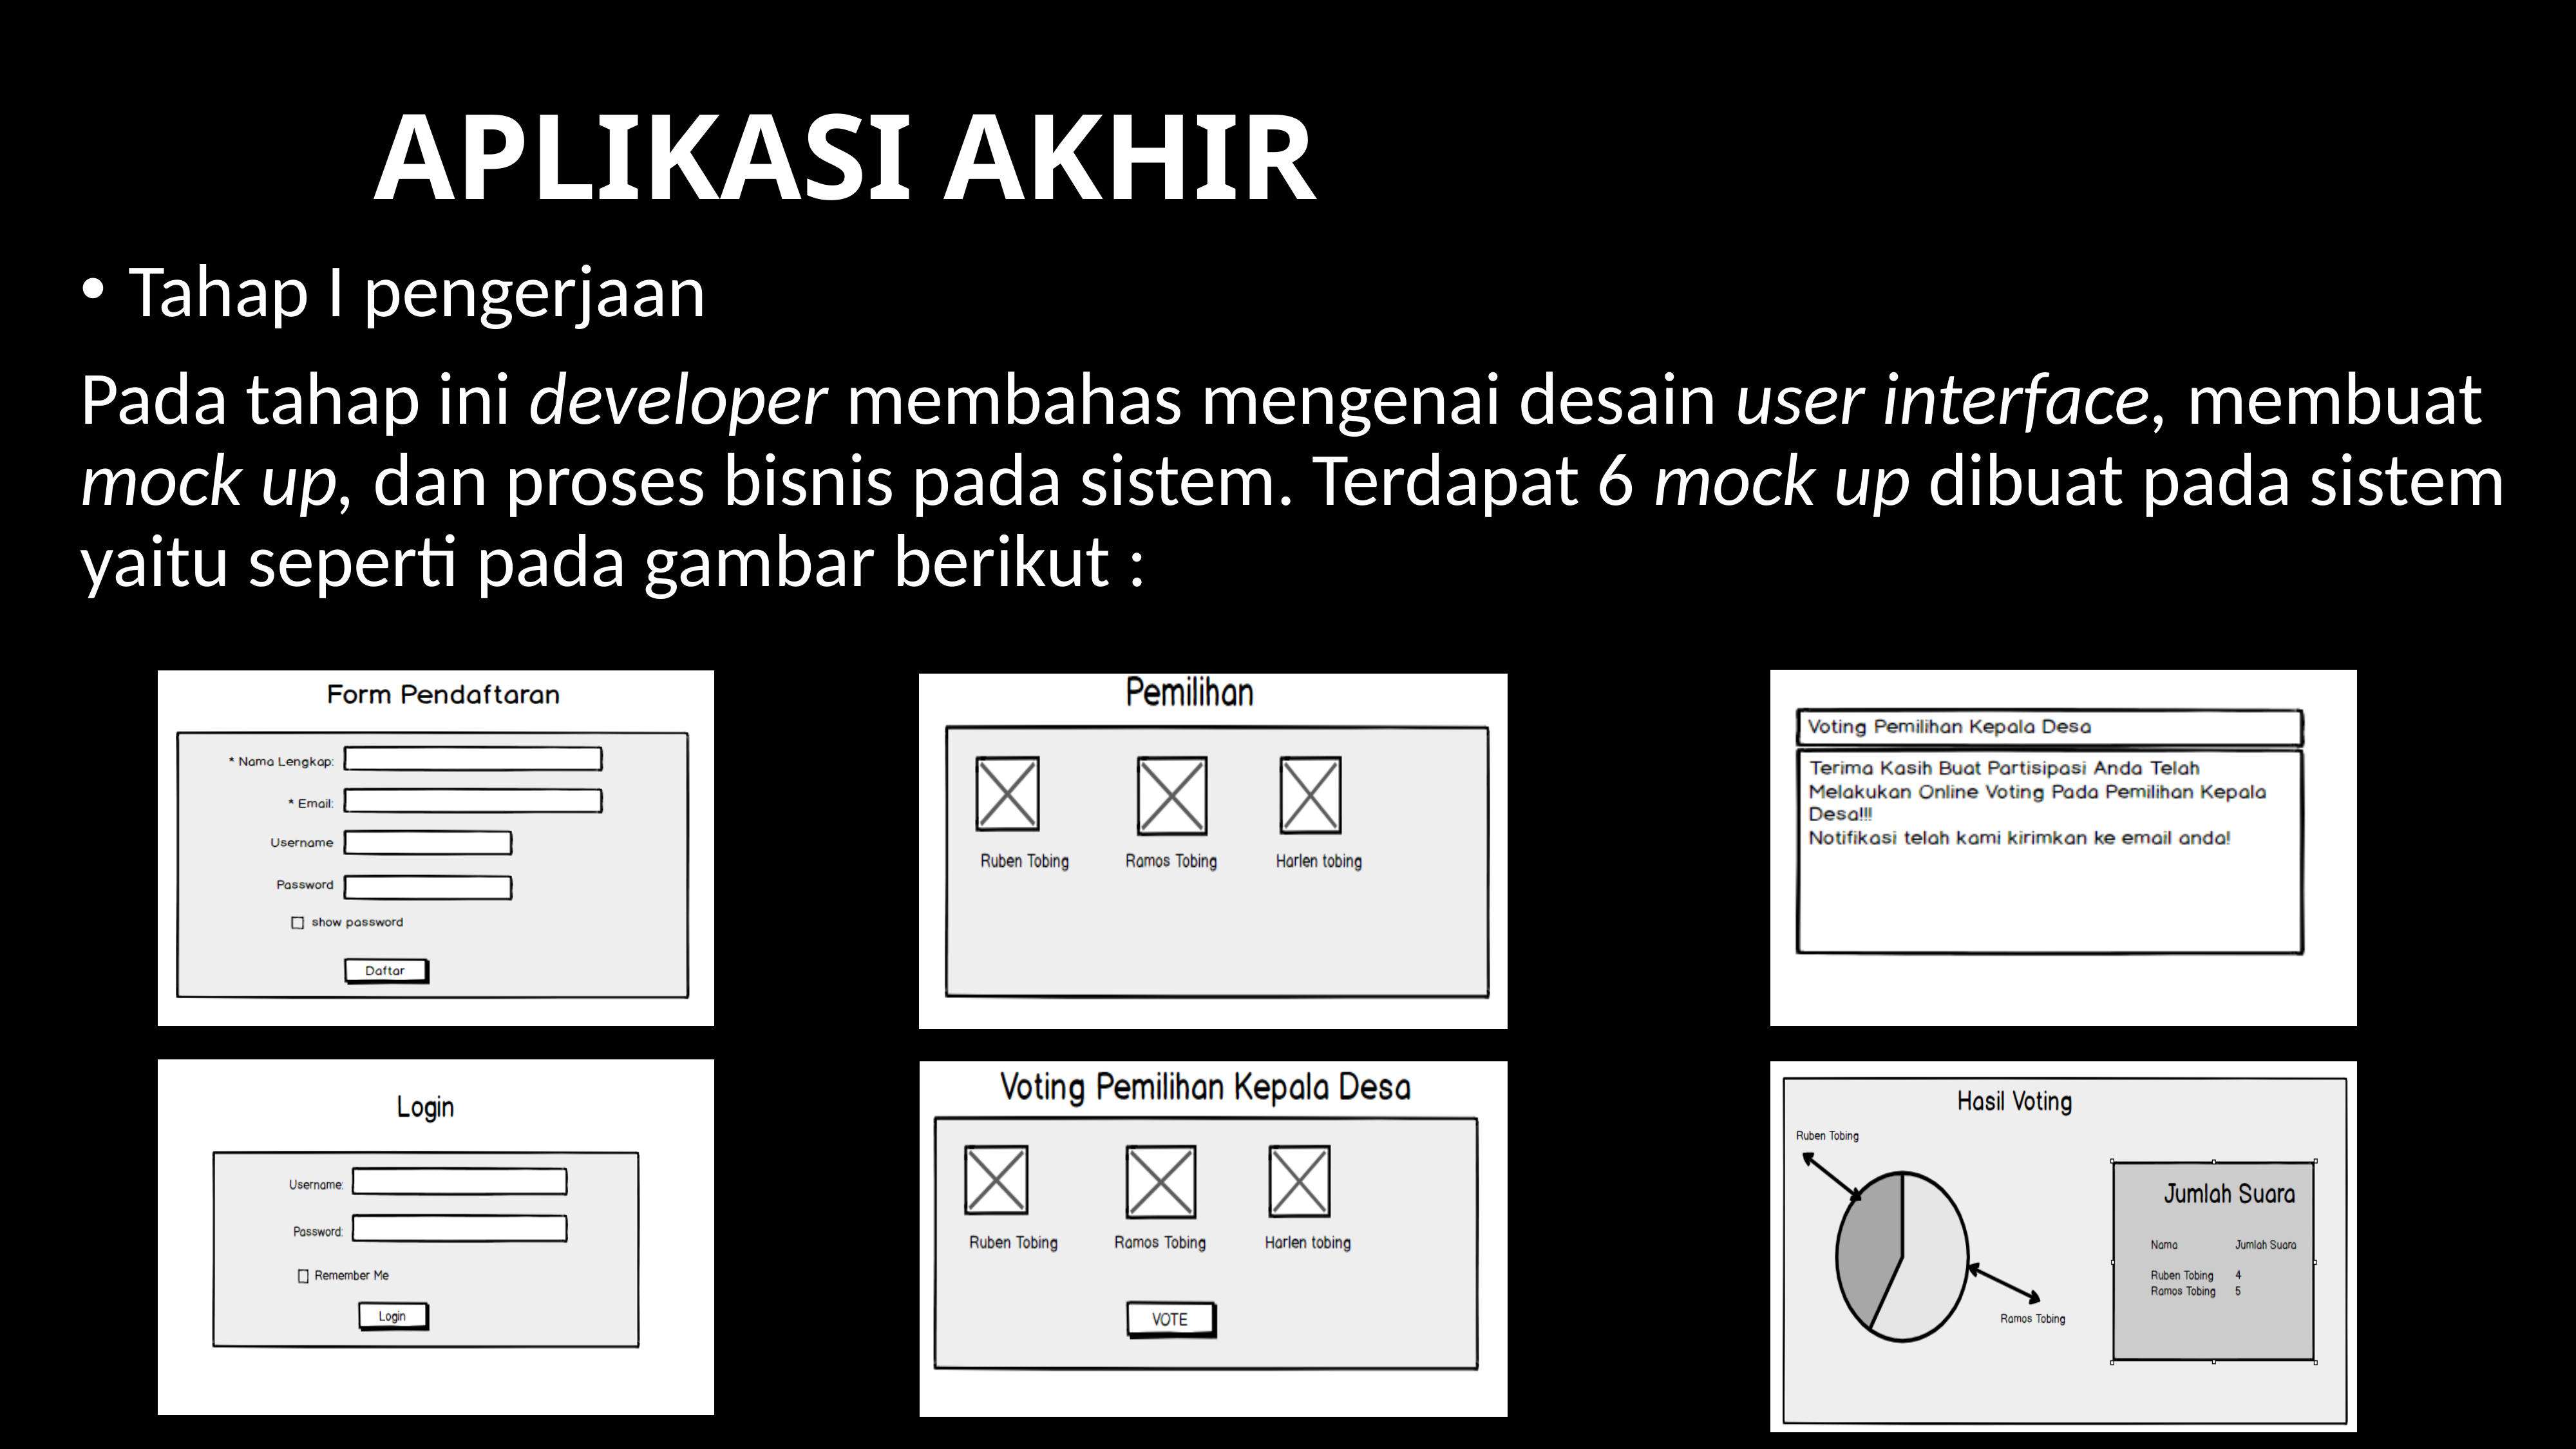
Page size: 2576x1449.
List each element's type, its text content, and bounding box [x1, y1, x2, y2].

picture [158, 670, 714, 1026]
picture [919, 674, 1508, 1029]
list Tahap I pengerjaan Pada tahap ini developer membahas mengenai desain user interface, membuat mock up, dan proses bisnis pada sistem. Terdapat 6 mock up dibuat pada sistem yaitu seperti pada gambar berikut : [70, 246, 2526, 1449]
title APLIKASI AKHIR [364, 76, 2212, 246]
picture [920, 1061, 1508, 1417]
picture [1770, 670, 2357, 1026]
picture [158, 1059, 714, 1415]
picture [1770, 1061, 2357, 1432]
